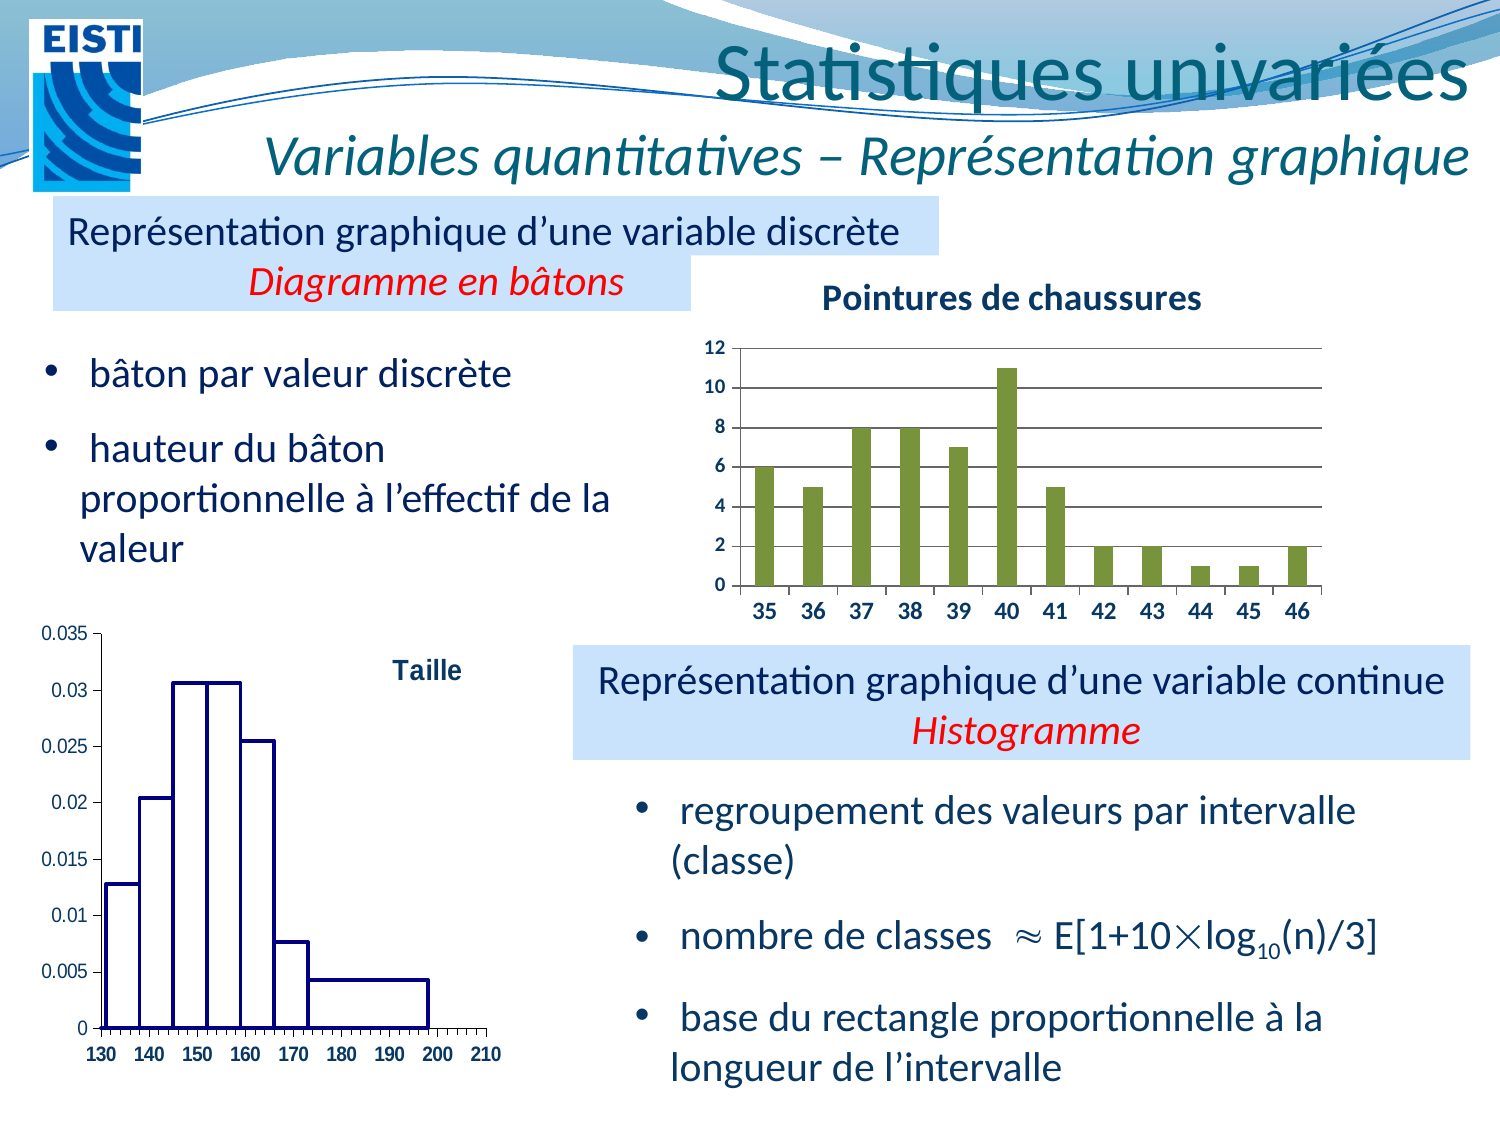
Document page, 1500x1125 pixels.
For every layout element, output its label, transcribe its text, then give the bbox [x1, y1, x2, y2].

text_box bâton par valeur discrète hauteur du bâton proportionnelle à l’effectif de la valeur [29, 338, 668, 578]
text_box Représentation graphique d’une variable continue Histogramme [572, 645, 1471, 760]
text_box regroupement des valeurs par intervalle (classe) nombre de classes  E[1+10log10(n)/3] base du rectangle proportionnelle à la longueur de l’intervalle hauteur du rectangle proportionnelle à l’effectif [620, 775, 1500, 1125]
title Statistiques univariées Variables quantitatives – Représentation graphique [229, 0, 1471, 188]
picture [29, 19, 143, 195]
chart [41, 621, 503, 1084]
chart [690, 255, 1335, 634]
table_header Médiane [683, 256, 690, 311]
text_box Représentation graphique d’une variable discrète Diagramme en bâtons [53, 196, 939, 311]
